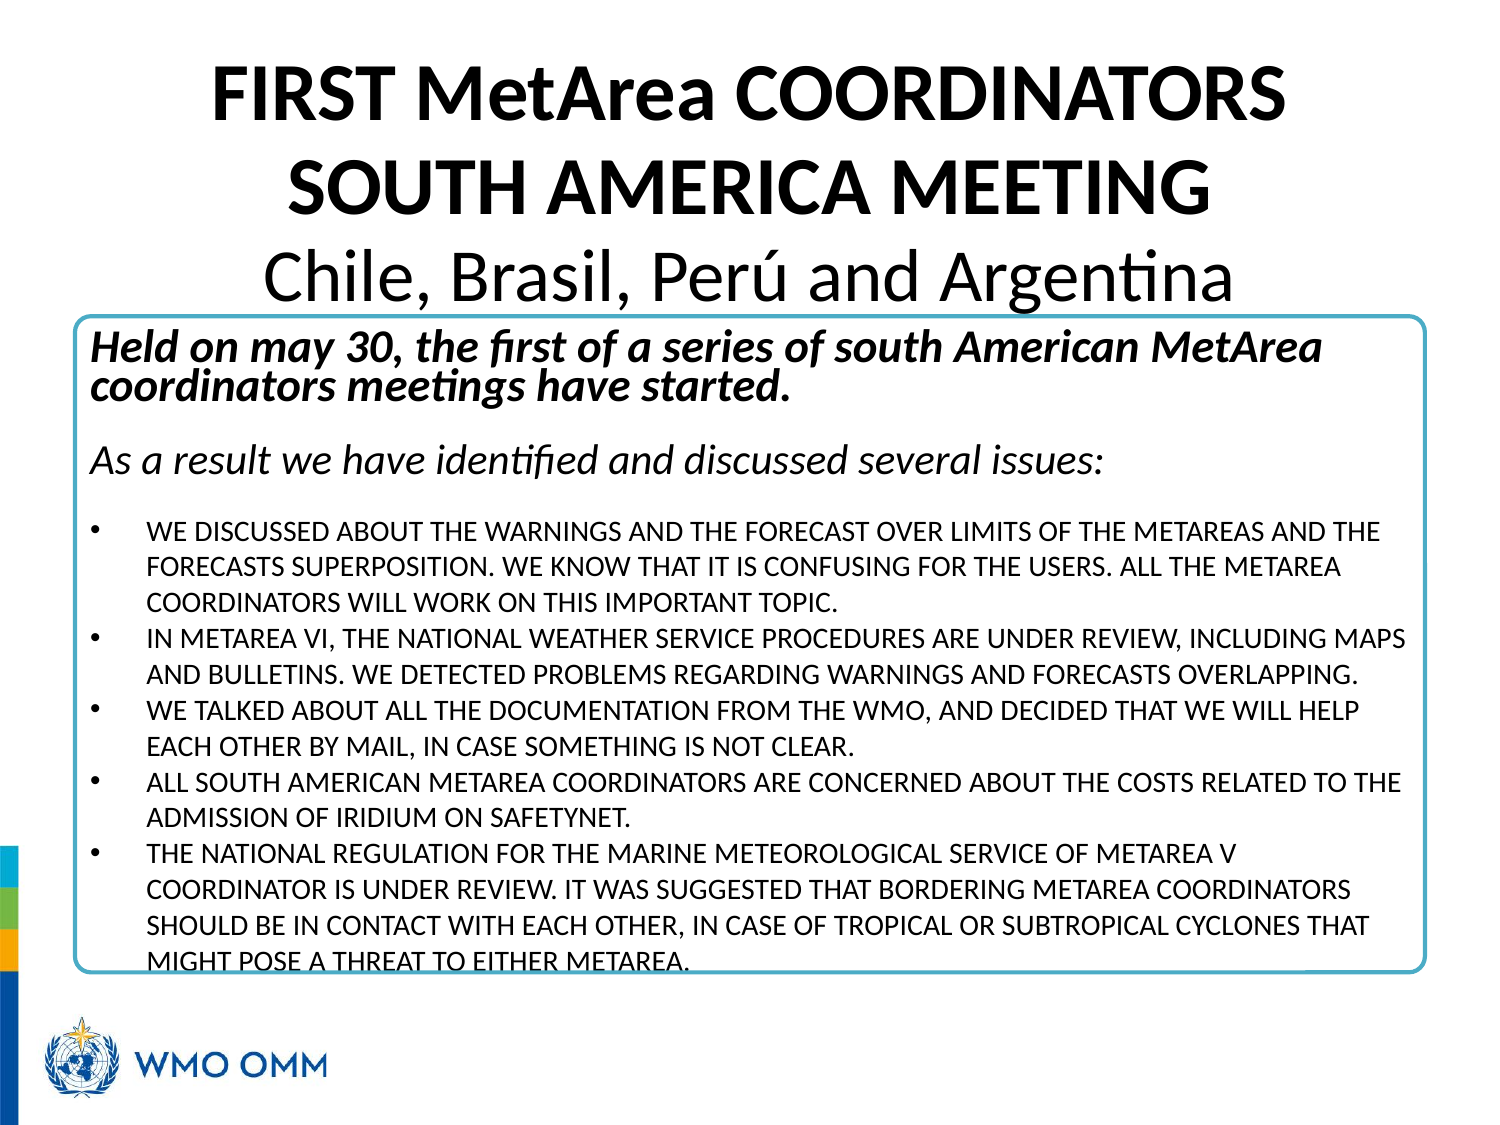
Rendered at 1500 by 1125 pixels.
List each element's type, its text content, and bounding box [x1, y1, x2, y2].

list Held on may 30, the first of a series of south American MetArea coordinators meetings have started. As a result we have identified and discussed several issues: WE DISCUSSED ABOUT THE WARNINGS AND THE FORECAST OVER LIMITS OF THE METAREAS AND THE FORECASTS SUPERPOSITION. WE KNOW THAT IT IS CONFUSING FOR THE USERS. ALL THE METAREA COORDINATORS WILL WORK ON THIS IMPORTANT TOPIC. IN METAREA VI, THE NATIONAL WEATHER SERVICE PROCEDURES ARE UNDER REVIEW, INCLUDING MAPS AND BULLETINS. WE DETECTED PROBLEMS REGARDING WARNINGS AND FORECASTS OVERLAPPING. WE TALKED ABOUT ALL THE DOCUMENTATION FROM THE WMO, AND DECIDED THAT WE WILL HELP EACH OTHER BY MAIL, IN CASE SOMETHING IS NOT CLEAR. ALL SOUTH AMERICAN METAREA COORDINATORS ARE CONCERNED ABOUT THE COSTS RELATED TO THE ADMISSION OF IRIDIUM ON SAFETYNET. THE NATIONAL REGULATION FOR THE MARINE METEOROLOGICAL SERVICE OF METAREA V COORDINATOR IS UNDER REVIEW. IT WAS SUGGESTED THAT BORDERING METAREA COORDINATORS SHOULD BE IN CONTACT WITH EACH OTHER, IN CASE OF TROPICAL OR SUBTROPICAL CYCLONES THAT MIGHT POSE A THREAT TO EITHER METAREA. [75, 962, 1425, 987]
picture [0, 845, 327, 1125]
title FIRST MetArea COORDINATORS SOUTH AMERICA MEETING Chile, Brasil, Perú and Argentina [75, 88, 1425, 276]
text_box [74, 316, 1425, 973]
